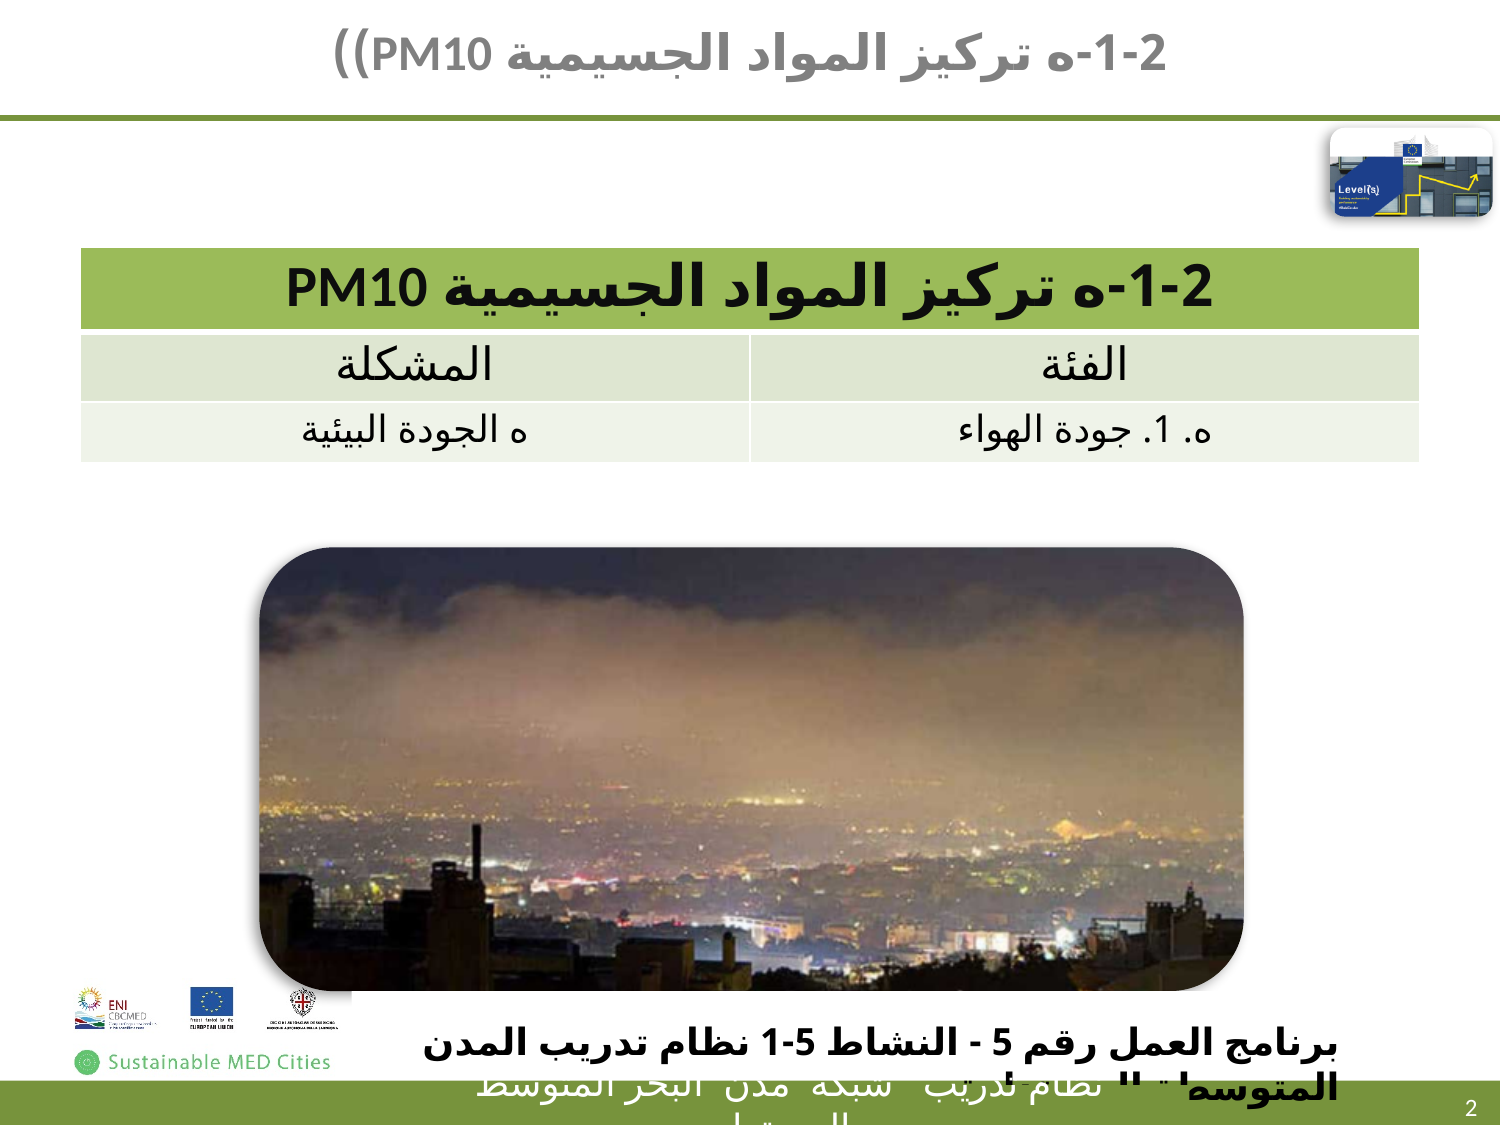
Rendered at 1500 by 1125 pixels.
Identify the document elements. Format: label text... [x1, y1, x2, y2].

picture [62, 547, 1244, 1080]
table_cell الفئة [751, 335, 1419, 401]
table_cell ه. 1. جودة الهواء [751, 403, 1419, 462]
table_cell ه الجودة البيئية [81, 403, 749, 462]
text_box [330, 990, 1493, 1123]
title 1-2-ه تركيز المواد الجسيمية PM10)) [0, 0, 1500, 117]
picture [1329, 127, 1493, 217]
table_header 1-2-ه تركيز المواد الجسيمية PM10 [81, 248, 1419, 329]
table_cell المشكلة [81, 335, 749, 401]
